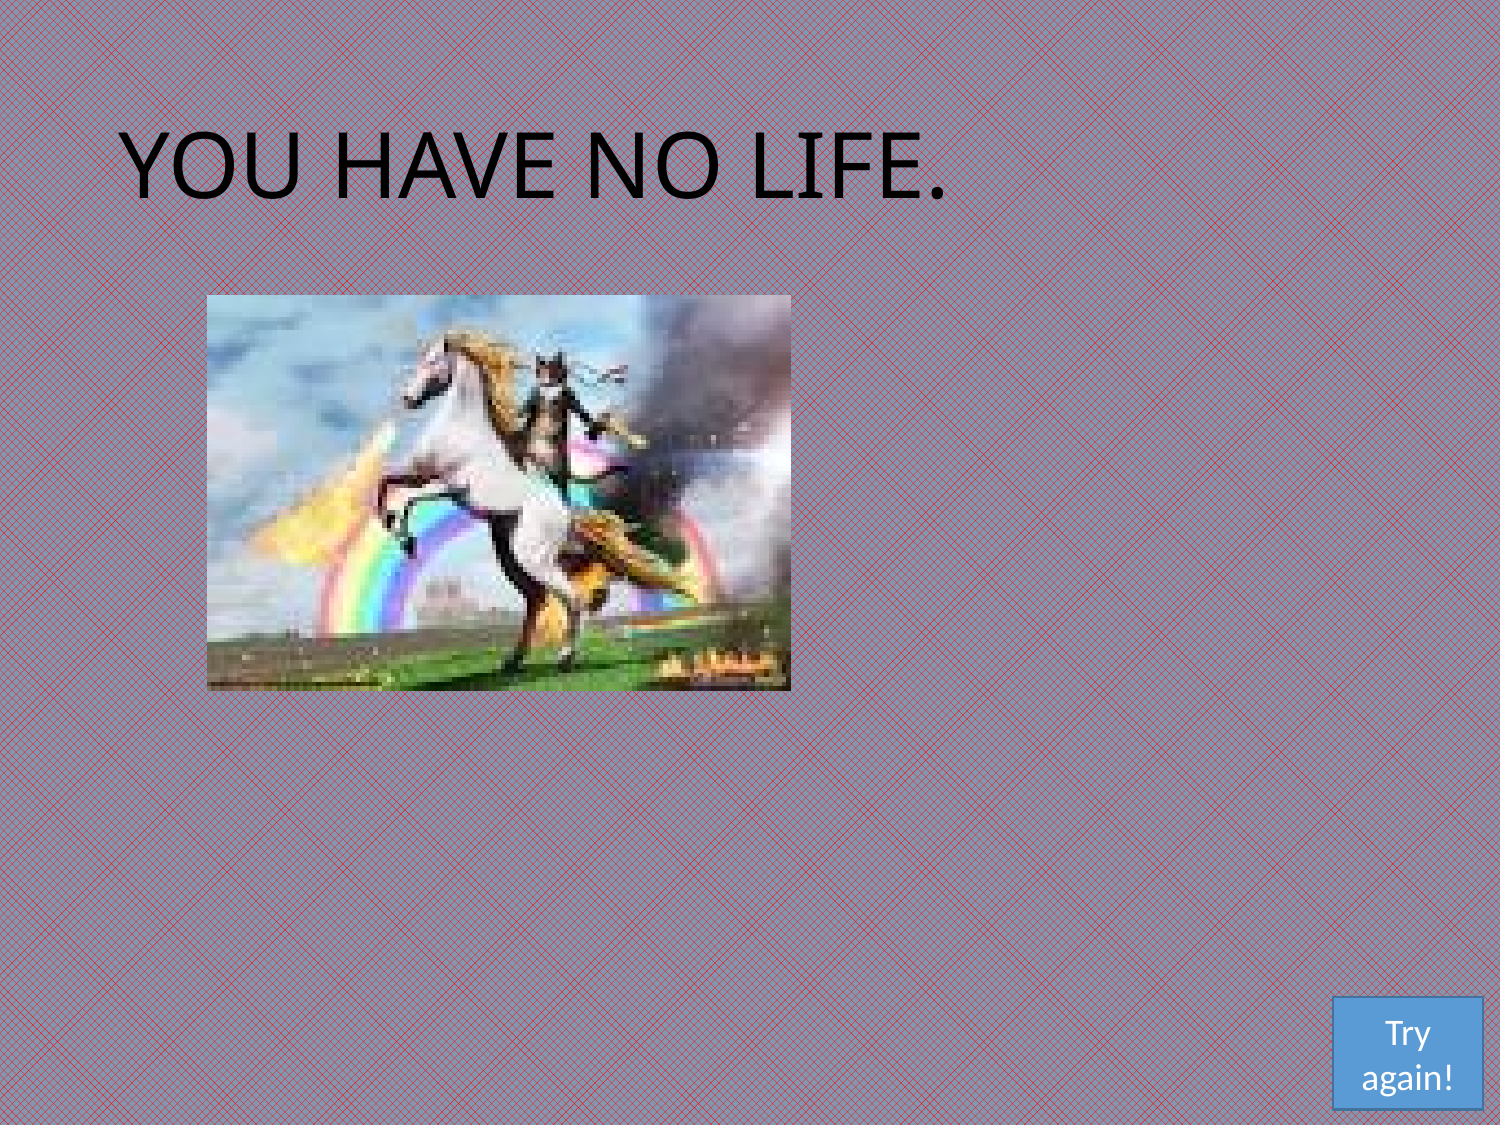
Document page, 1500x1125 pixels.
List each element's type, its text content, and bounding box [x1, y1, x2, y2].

picture [207, 295, 791, 691]
title YOU HAVE NO LIFE. [103, 59, 1397, 278]
text_box Try again! [1332, 996, 1484, 1111]
